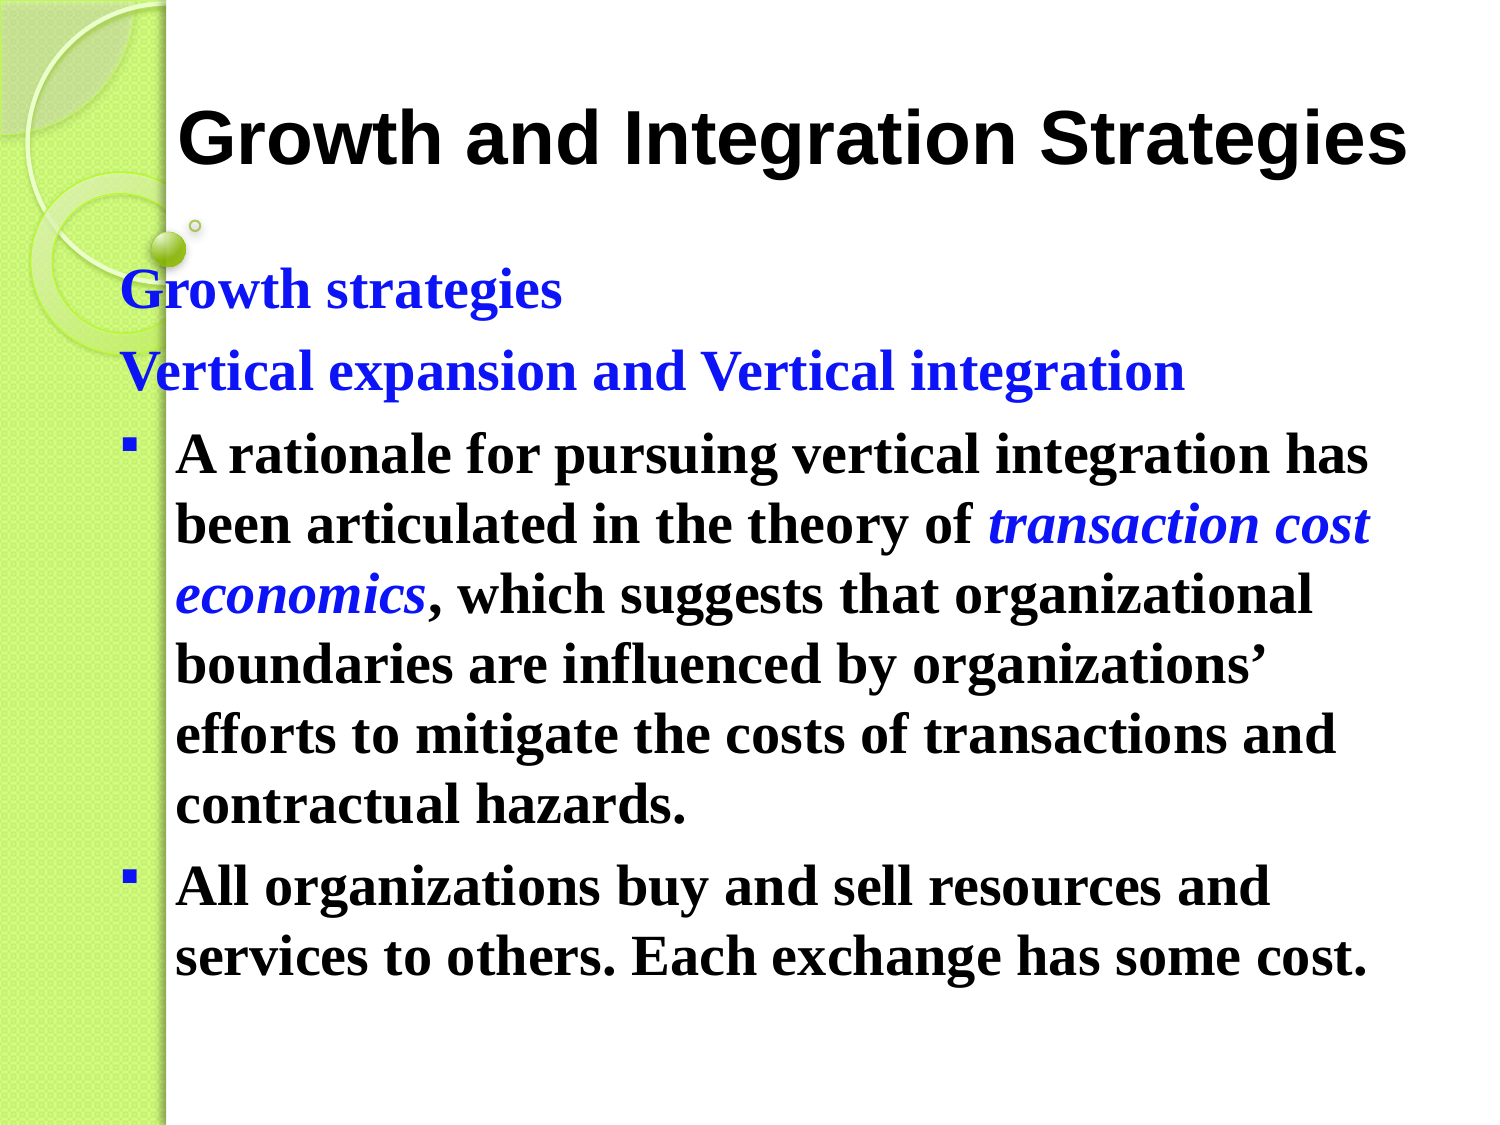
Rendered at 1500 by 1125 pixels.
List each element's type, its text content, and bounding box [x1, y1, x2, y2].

title Growth and Integration Strategies [162, 59, 1450, 188]
subtitle Growth strategies Vertical expansion and Vertical integration A rationale for pursuing vertical integration has been articulated in the theory of transaction cost economics, which suggests that organizational boundaries are influenced by organizations’ efforts to mitigate the costs of transactions and contractual hazards. All organizations buy and sell resources and services to others. Each exchange has some cost. [99, 249, 1438, 1075]
